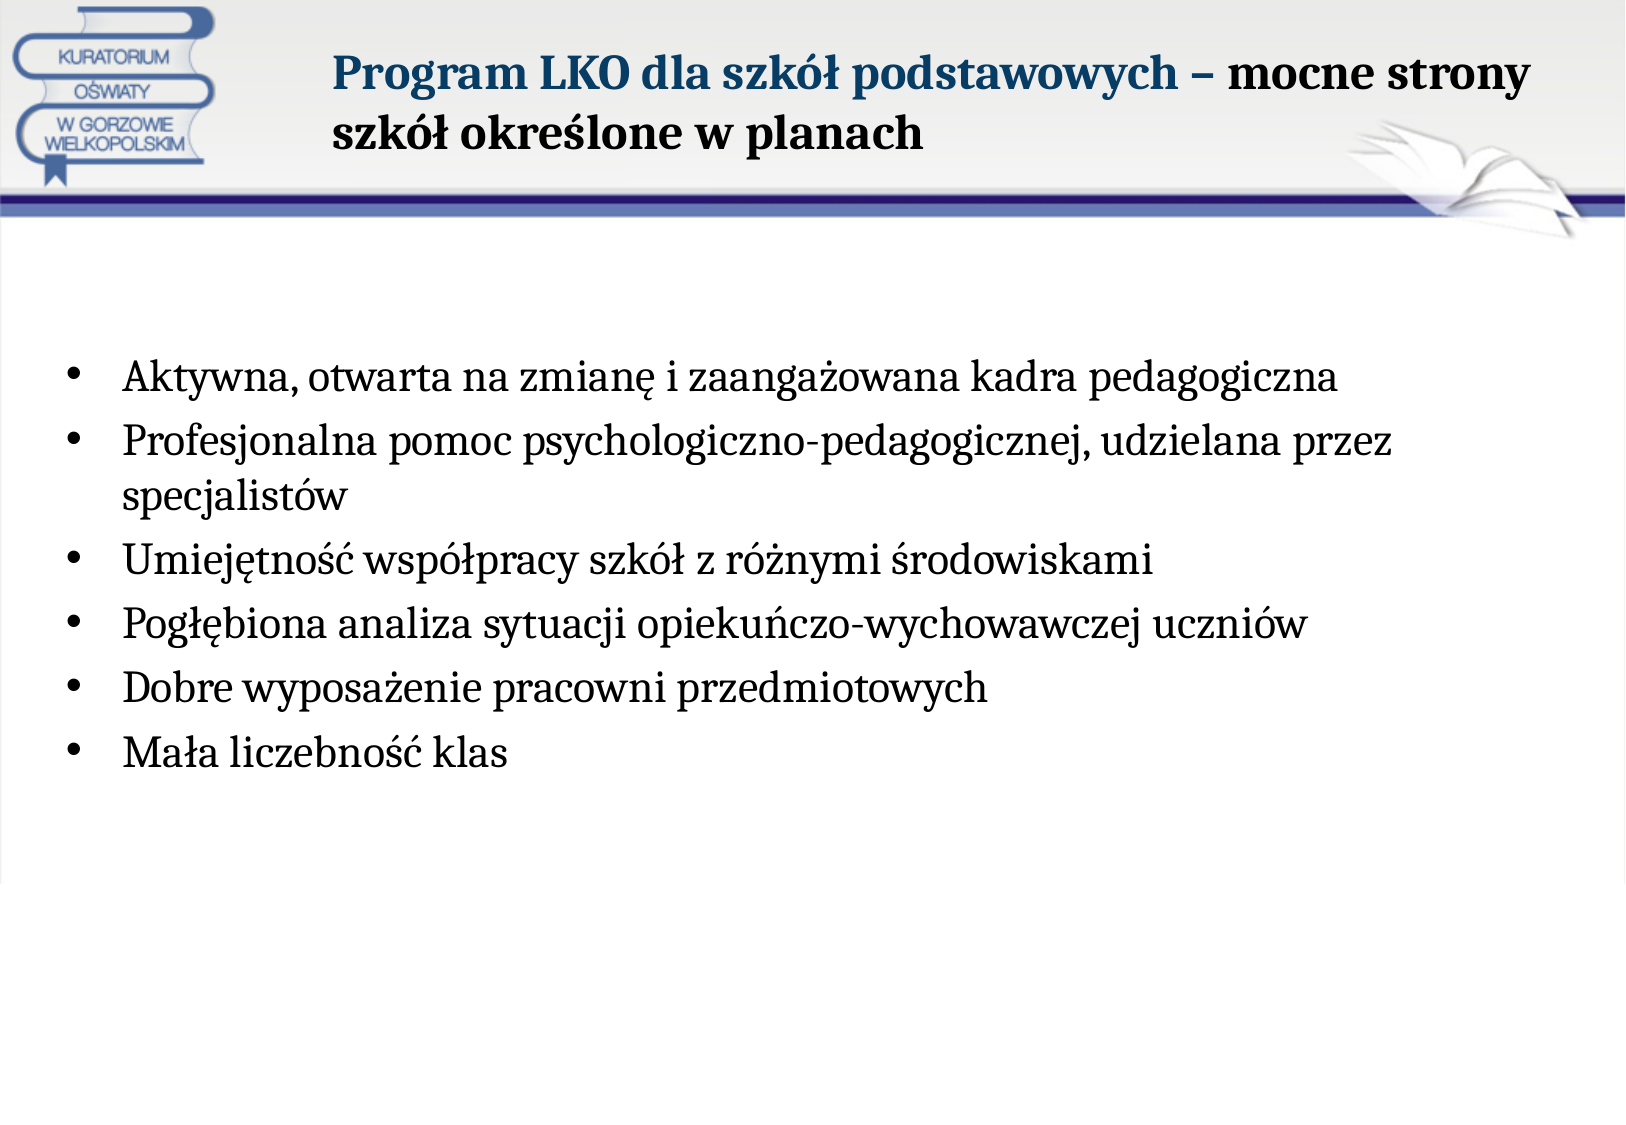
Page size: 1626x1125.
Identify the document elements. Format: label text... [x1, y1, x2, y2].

list Aktywna, otwarta na zmianę i zaangażowana kadra pedagogiczna Profesjonalna pomoc psychologiczno-pedagogicznej, udzielana przez specjalistów Umiejętność współpracy szkół z różnymi środowiskami Pogłębiona analiza sytuacji opiekuńczo-wychowawczej uczniów Dobre wyposażenie pracowni przedmiotowych Mała liczebność klas [50, 338, 1625, 929]
title Program LKO dla szkół podstawowych – mocne strony szkół określone w planach [317, 23, 1600, 176]
picture [0, 0, 1626, 1125]
